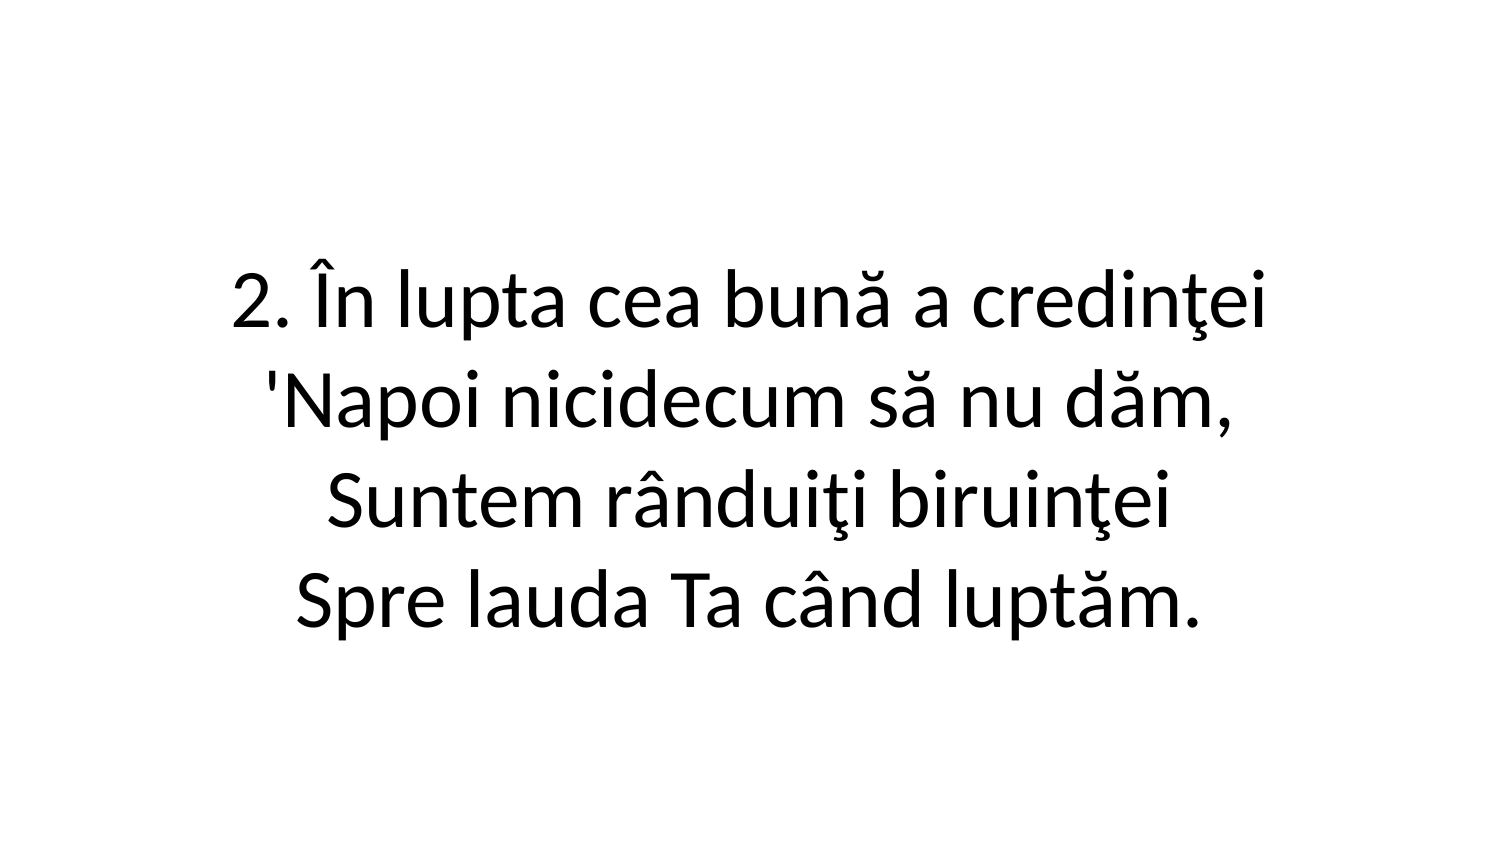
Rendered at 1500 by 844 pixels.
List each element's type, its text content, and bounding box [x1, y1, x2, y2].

text_box 2. În lupta cea bună a credinţei 'Napoi nicidecum să nu dăm, Suntem rânduiţi biruinţei Spre lauda Ta când luptăm. [215, 192, 1285, 652]
